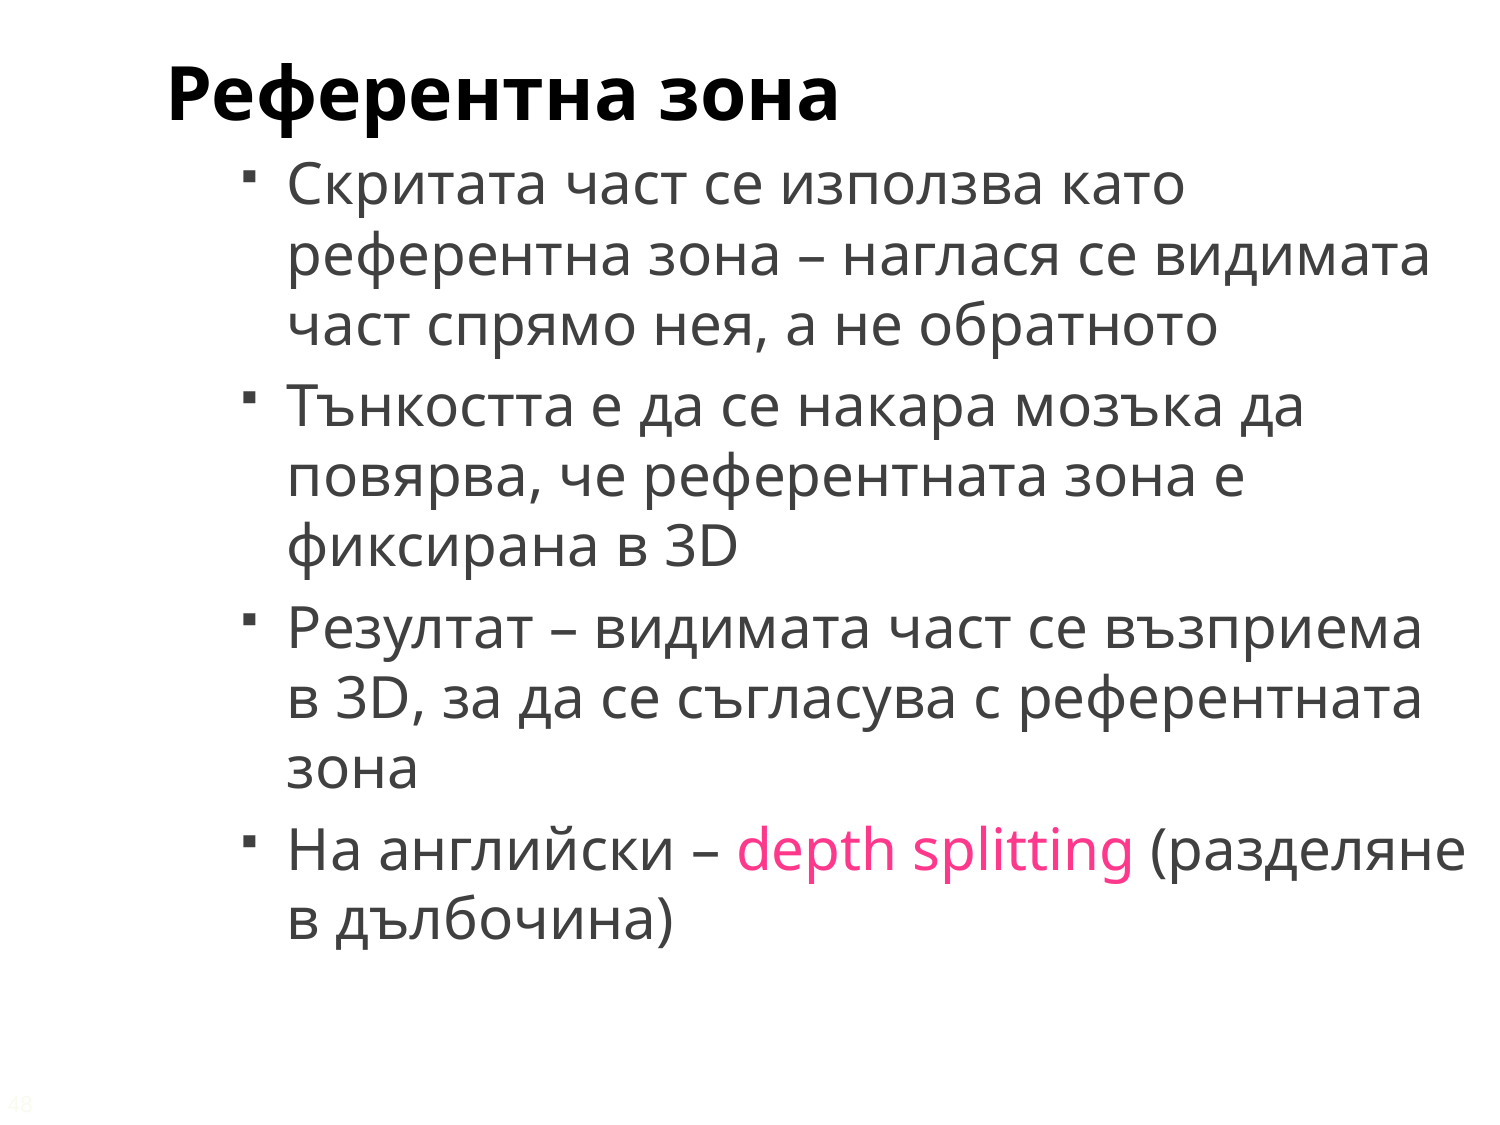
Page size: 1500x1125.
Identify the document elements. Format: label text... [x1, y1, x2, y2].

list Референтна зона Скритата част се използва като референтна зона – наглася се видимата част спрямо нея, а не обратното Тънкостта е да се накара мозъка да повярва, че референтната зона е фиксирана в 3D Резултат – видимата част се възприема в 3D, за да се съгласува с референтната зона На английски – depth splitting (разделяне в дълбочина) [150, 37, 1488, 1113]
